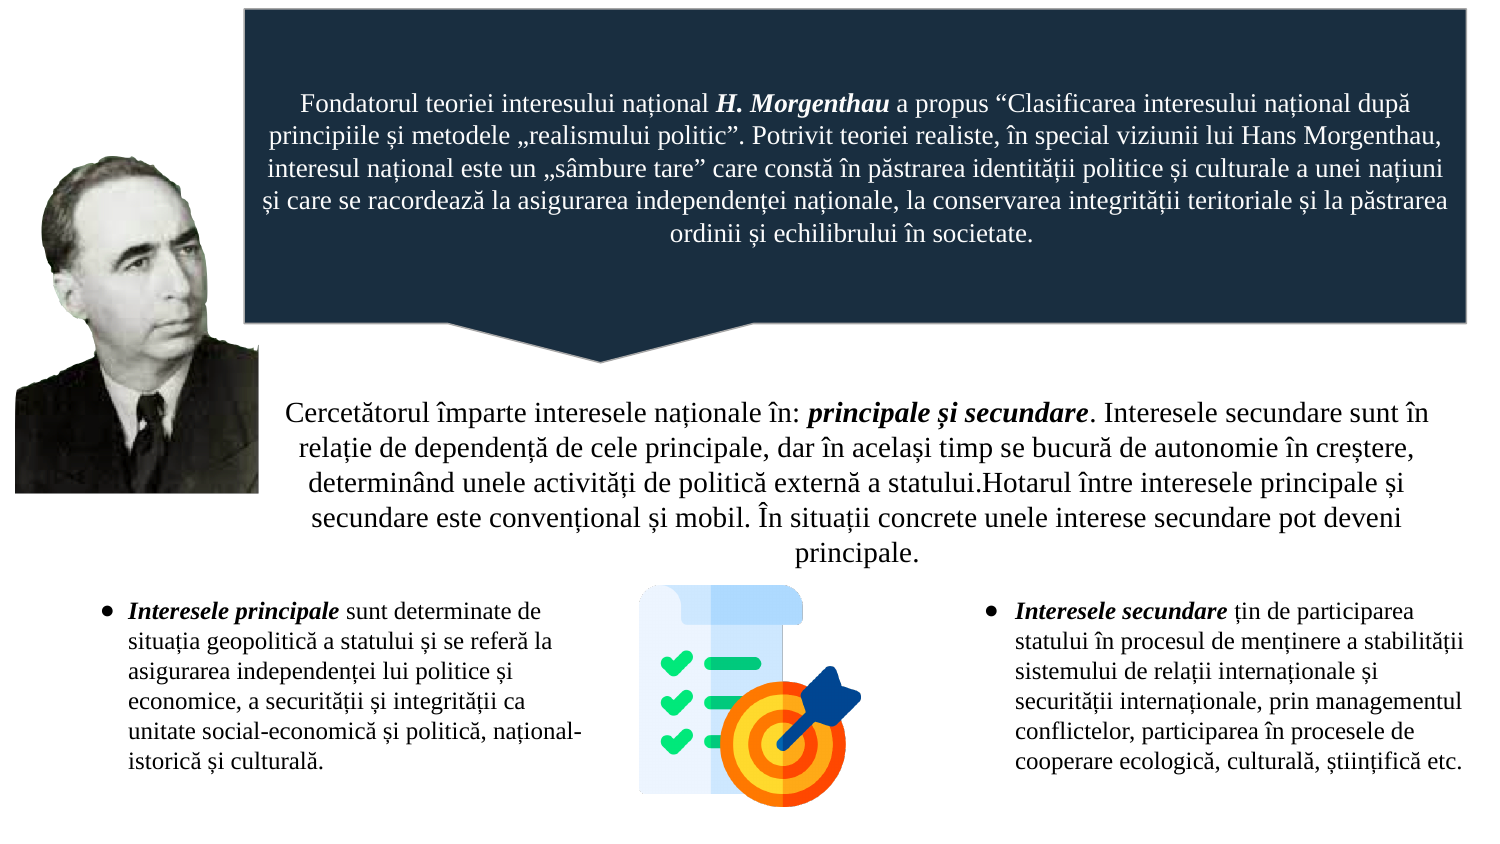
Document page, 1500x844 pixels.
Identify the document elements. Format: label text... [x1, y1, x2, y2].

text_box Interesele secundare țin de participarea statului în procesul de menținere a stabilității sistemului de relații internaționale și securității internaționale, prin managementul conflictelor, participarea în procesele de cooperare ecologică, culturală, științifică etc. [953, 579, 1482, 790]
picture [14, 155, 260, 494]
text_box Interesele principale sunt determinate de situația geopolitică a statului și se referă la asigurarea independenței lui politice și economice, a securității și integrității ca unitate social-economică și politică, național-istorică și culturală. [84, 579, 614, 790]
text_box Fondatorul teoriei interesului național H. Morgenthau a propus “Clasificarea interesului național după principiile și metodele „realismului politic”. Potrivit teoriei realiste, în special viziunii lui Hans Morgenthau, interesul național este un „sâmbure tare” care constă în păstrarea identității politice și culturale a unei națiuni și care se racordează la asigurarea independenței naționale, la conservarea integrității teritoriale și la păstrarea ordinii și echilibrului în societate. [244, 8, 1467, 363]
text_box Cercetătorul împarte interesele naționale în: principale și secundare. Interesele secundare sunt în relație de dependență de cele principale, dar în același timp se bucură de autonomie în creștere, determinând unele activități de politică externă a statului.Hotarul între interesele principale și secundare este convențional și mobil. În situații concrete unele interese secundare pot deveni principale. [266, 378, 1448, 584]
picture [639, 585, 861, 807]
